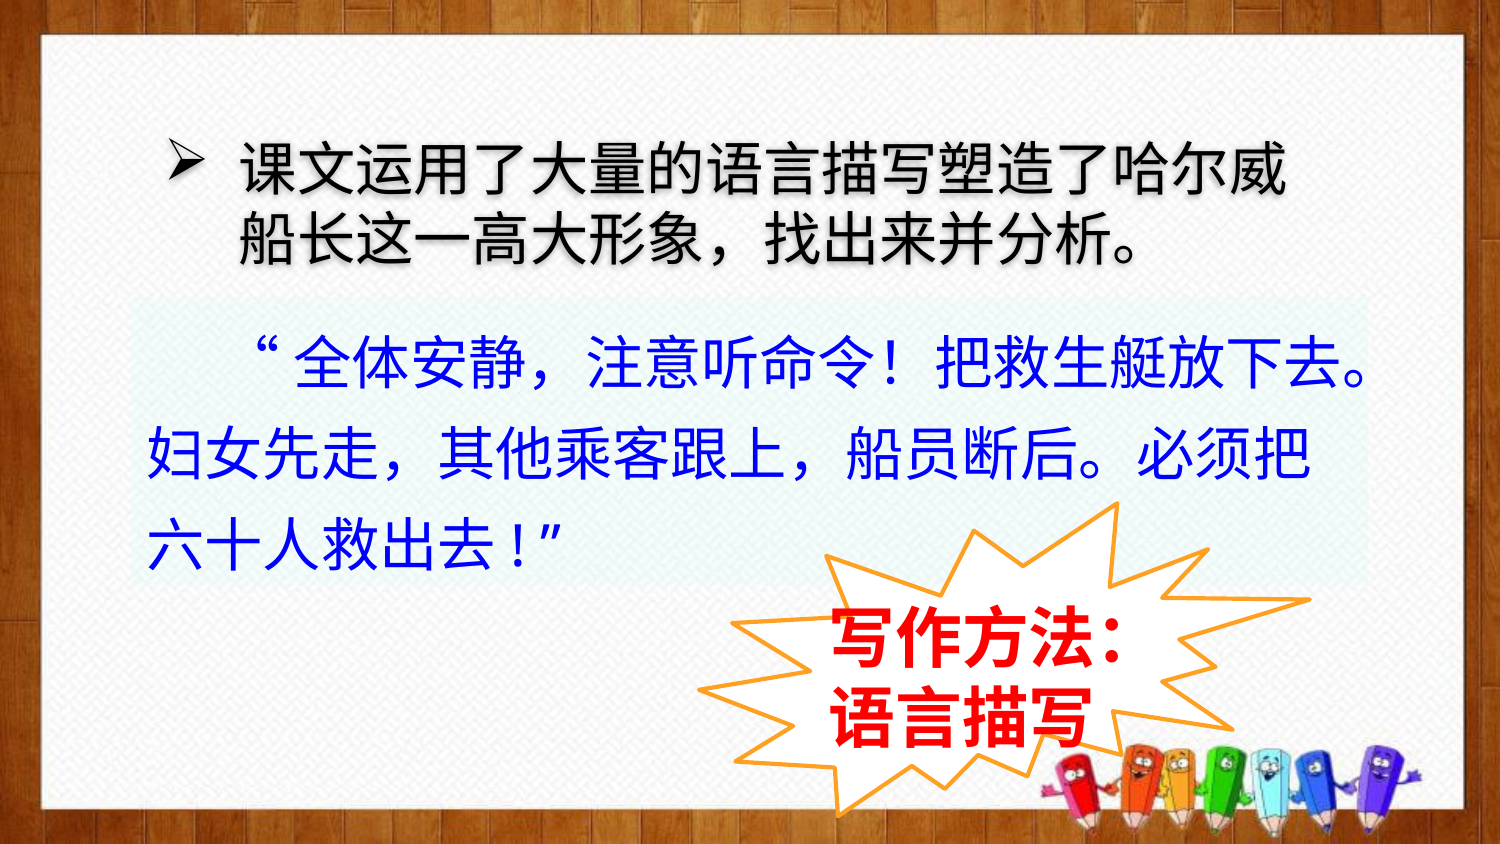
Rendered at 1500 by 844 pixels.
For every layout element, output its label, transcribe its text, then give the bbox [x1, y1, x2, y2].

text_box [824, 553, 926, 588]
text_box 写作方法：语言描写 [814, 588, 1127, 763]
text_box “全体安静，注意听命令！把救生艇放下去。妇女先走，其他乘客跟上，船员断后。必须把六十人救出去! ” [131, 297, 1369, 586]
text_box [991, 763, 1035, 779]
text_box [696, 616, 974, 819]
text_box [942, 501, 1312, 732]
text_box 课文运用了大量的语言描写塑造了哈尔威船长这一高大形象，找出来并分析。 [149, 124, 1351, 280]
picture [0, 0, 1500, 844]
